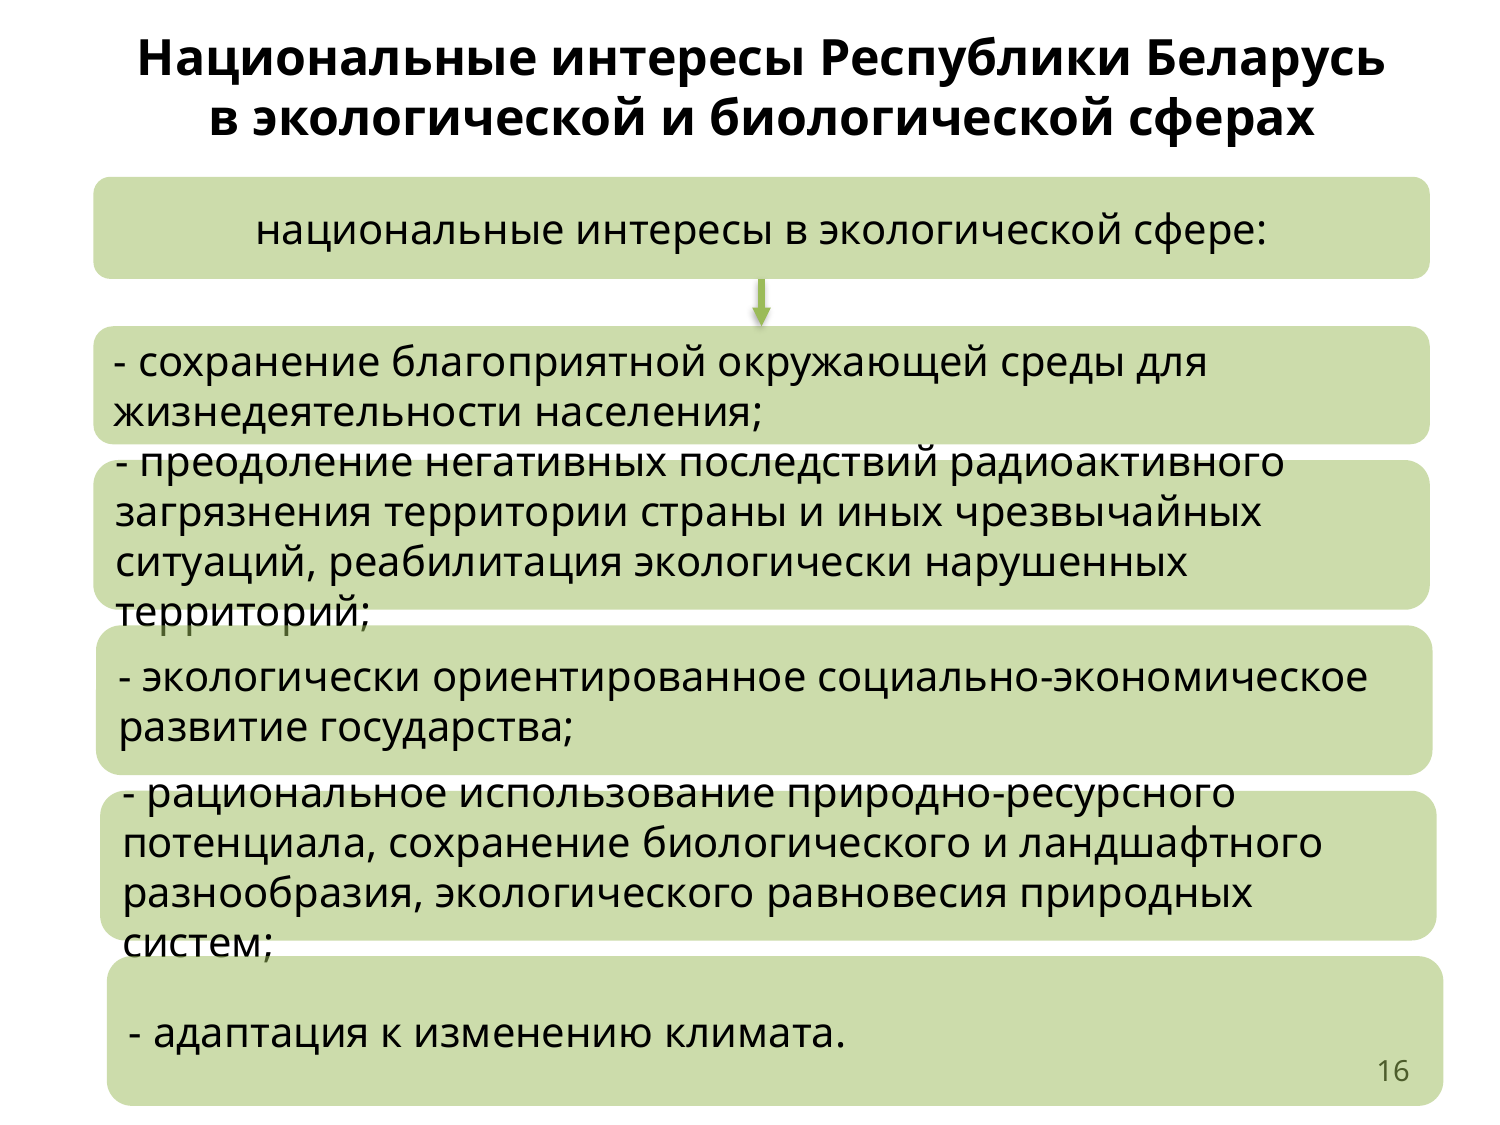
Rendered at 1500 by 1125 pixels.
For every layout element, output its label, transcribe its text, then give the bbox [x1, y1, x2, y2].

text_box - преодоление негативных последствий радиоактивного загрязнения территории страны и иных чрезвычайных ситуаций, реабилитация экологически нарушенных территорий; [93, 459, 1430, 610]
text_box Национальные интересы Республики Беларусь в экологической и биологической сферах [93, 0, 1444, 172]
text_box национальные интересы в экологической сфере: [93, 176, 1430, 279]
text_box - экологически ориентированное социально-экономическое развитие государства; [95, 625, 1433, 776]
text_box - сохранение благоприятной окружающей среды для жизнедеятельности населения; [93, 326, 1430, 445]
text_box - рациональное использование природно-ресурсного потенциала, сохранение биологического и ландшафтного разнообразия, экологического равновесия природных систем; [100, 790, 1437, 941]
text_box - адаптация к изменению климата. [106, 956, 1444, 1106]
